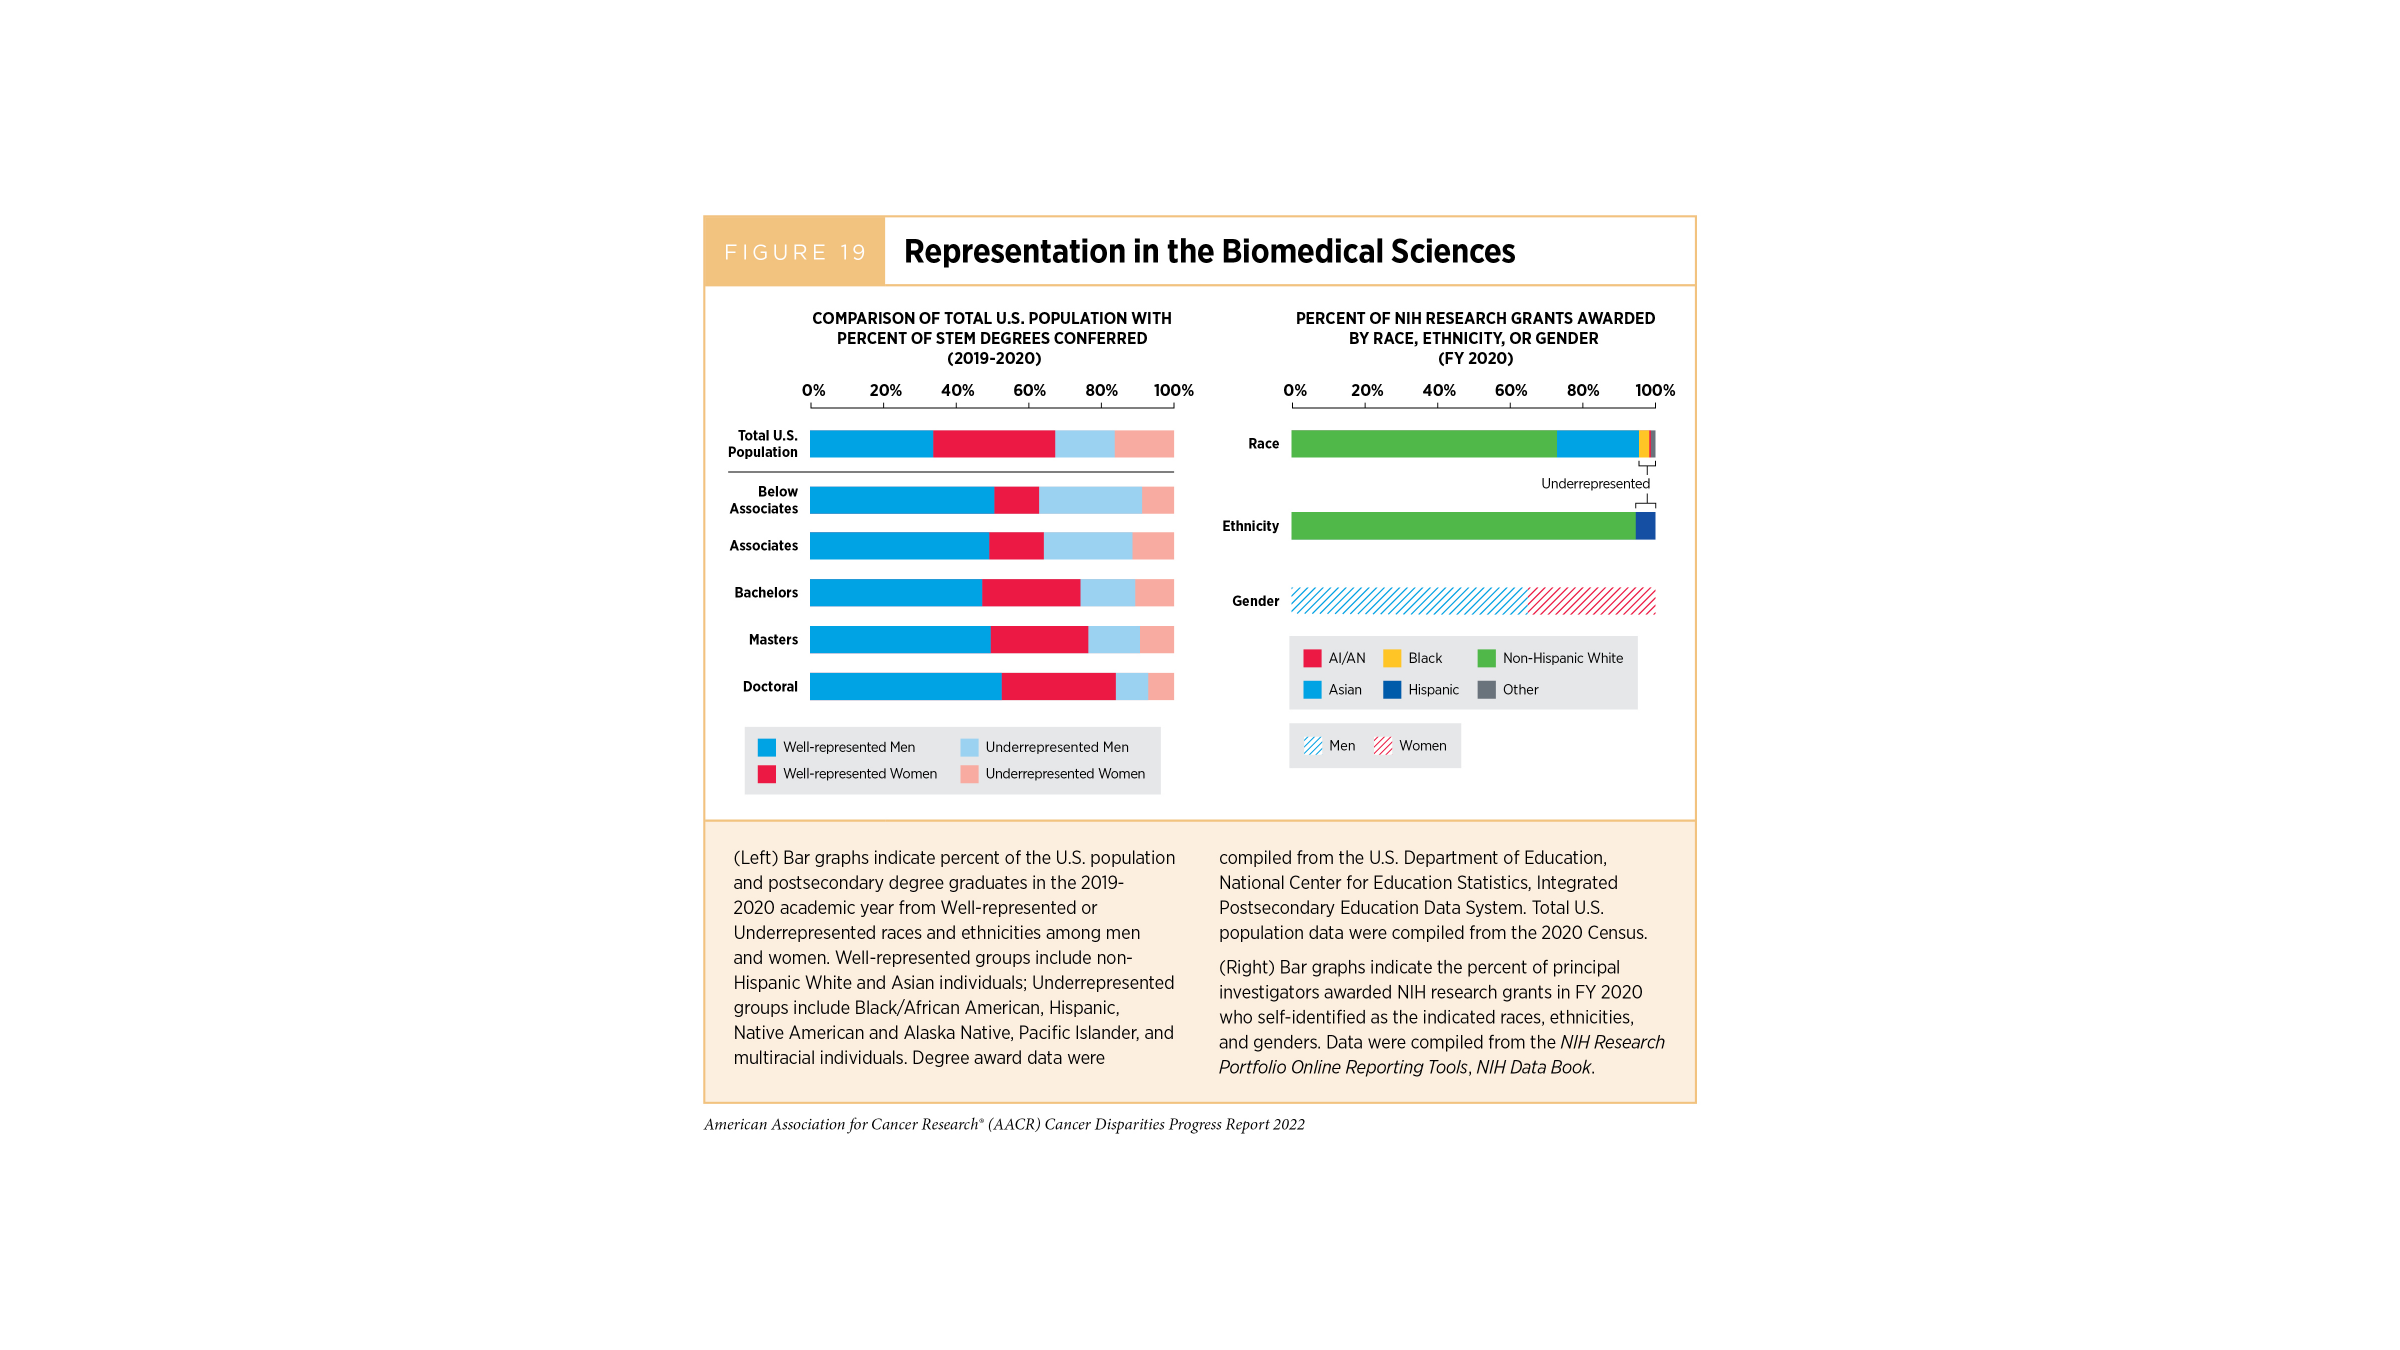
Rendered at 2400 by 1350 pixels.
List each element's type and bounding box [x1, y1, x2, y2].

picture [684, 196, 1716, 1154]
